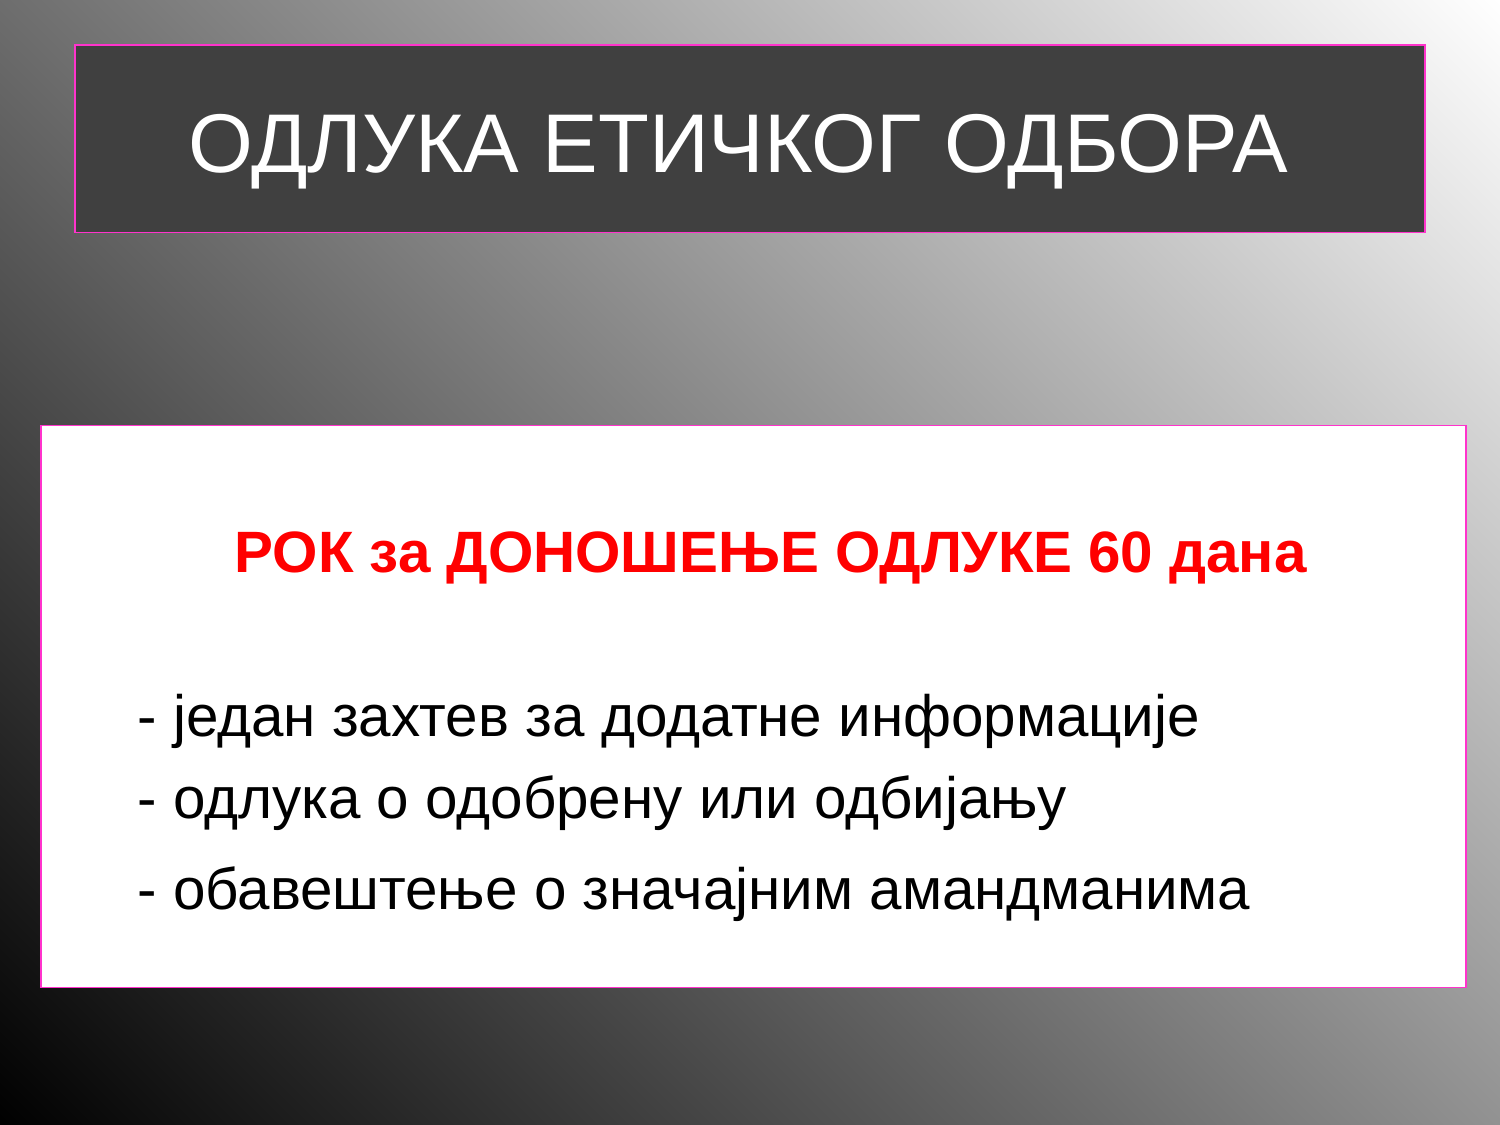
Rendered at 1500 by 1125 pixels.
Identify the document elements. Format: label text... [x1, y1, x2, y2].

title ОДЛУКА ЕТИЧКОГ ОДБОРА [74, 44, 1426, 233]
list РОК за ДОНОШЕЊЕ ОДЛУКЕ 60 дана - један захтев за додатне информације - одлука о одобрену или одбијању - обавештење о значајним амандманима [40, 425, 1467, 988]
